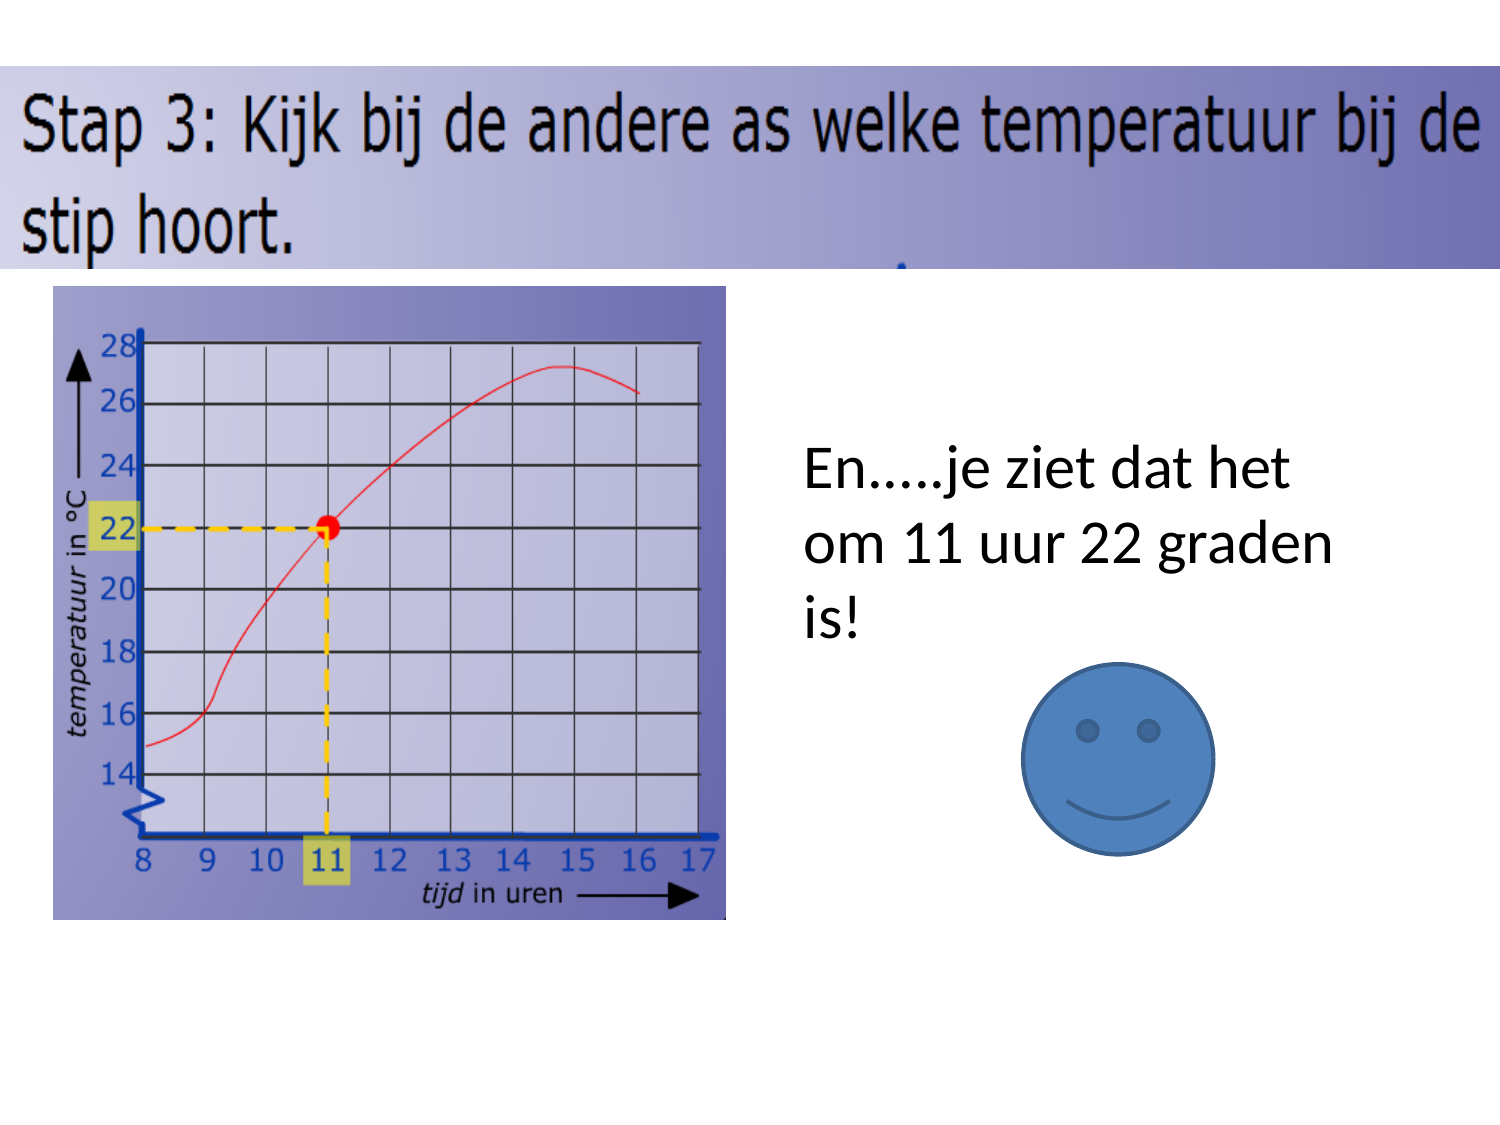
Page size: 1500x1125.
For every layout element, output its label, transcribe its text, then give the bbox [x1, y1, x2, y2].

text_box En.....je ziet dat het om 11 uur 22 graden is! [789, 418, 1402, 936]
picture [0, 66, 1500, 270]
picture [53, 286, 726, 921]
text_box [1020, 662, 1216, 857]
